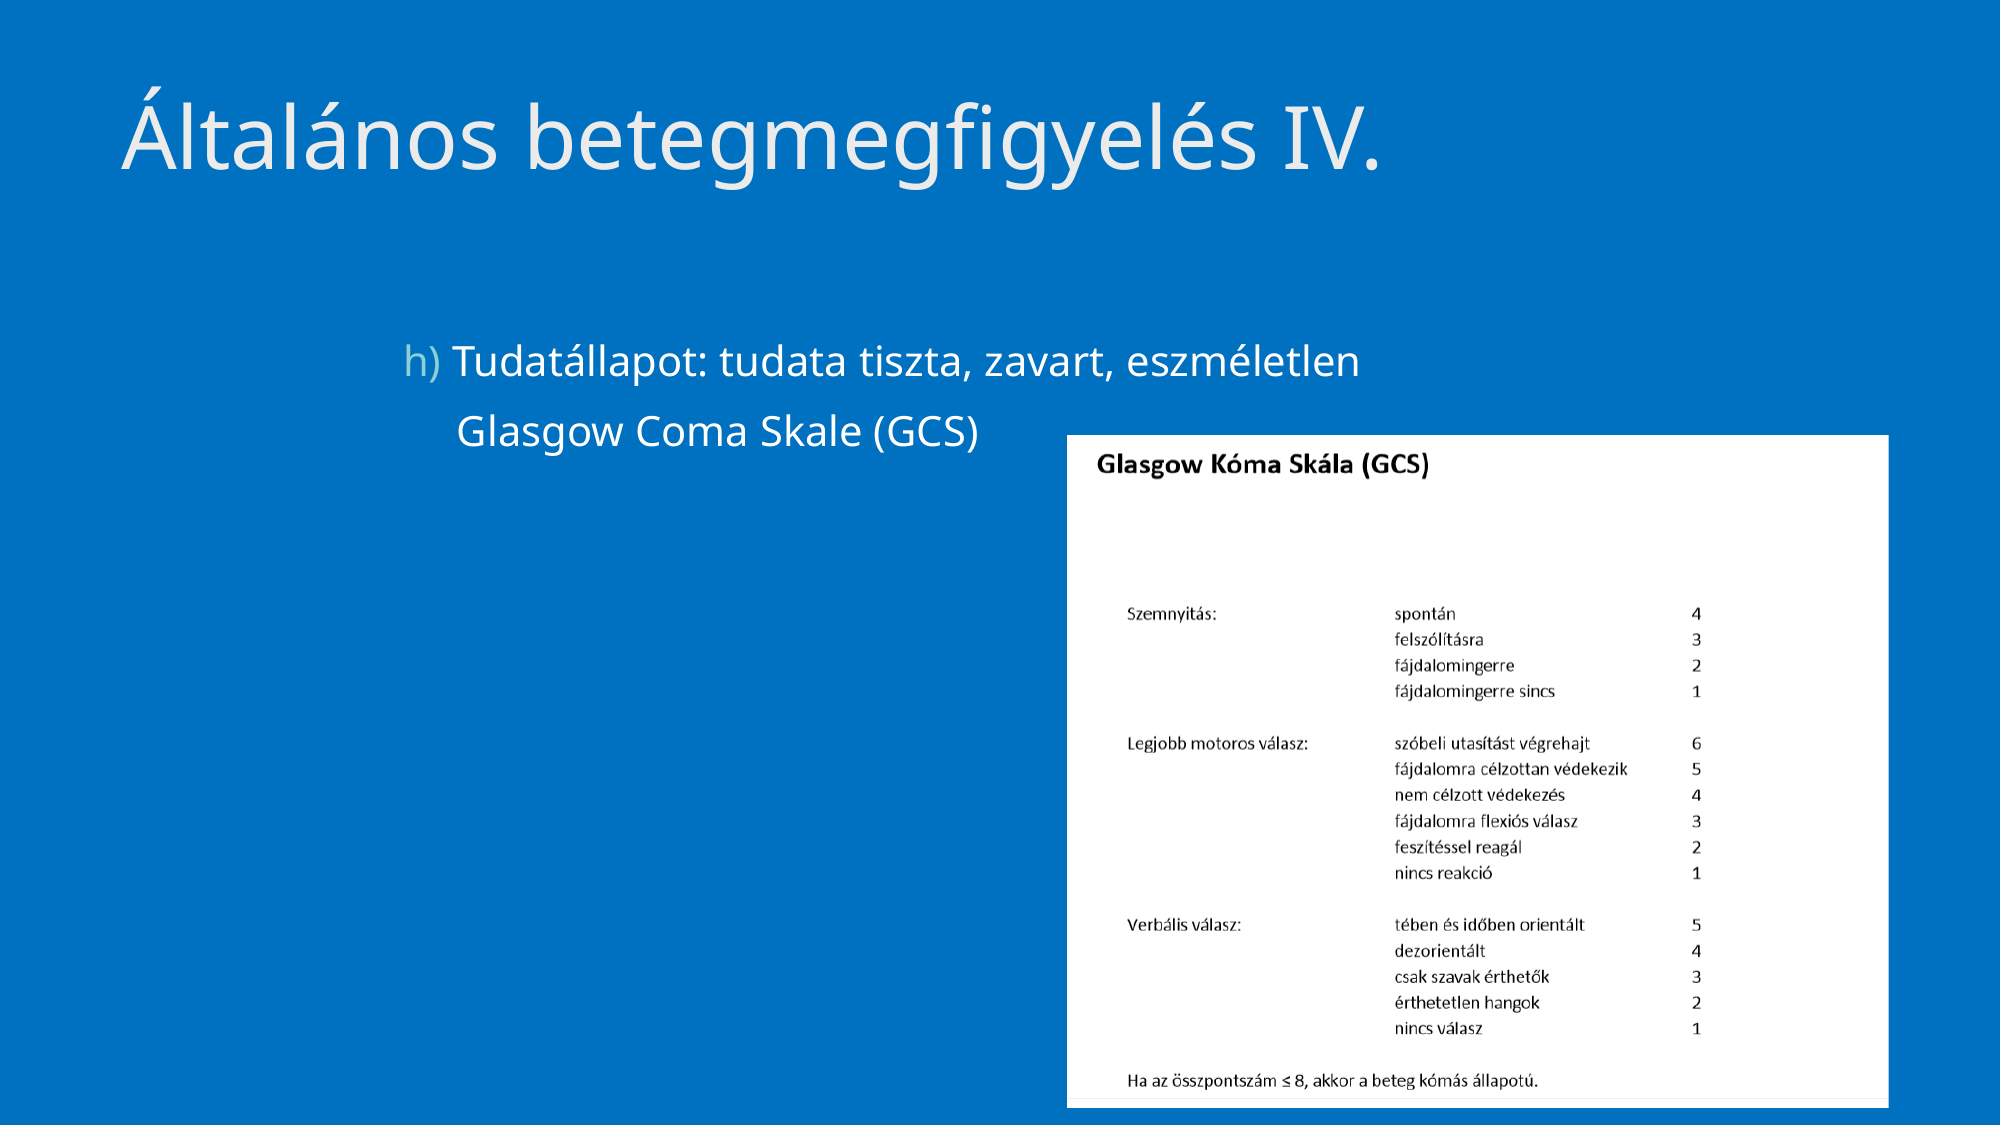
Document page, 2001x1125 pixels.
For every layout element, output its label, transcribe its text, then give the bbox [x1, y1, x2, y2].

list h) Tudatállapot: tudata tiszta, zavart, eszméletlen Glasgow Coma Skale (GCS) [88, 326, 1556, 1015]
title Általános betegmegfigyelés IV. [106, 74, 1649, 304]
picture [1066, 434, 1889, 1109]
